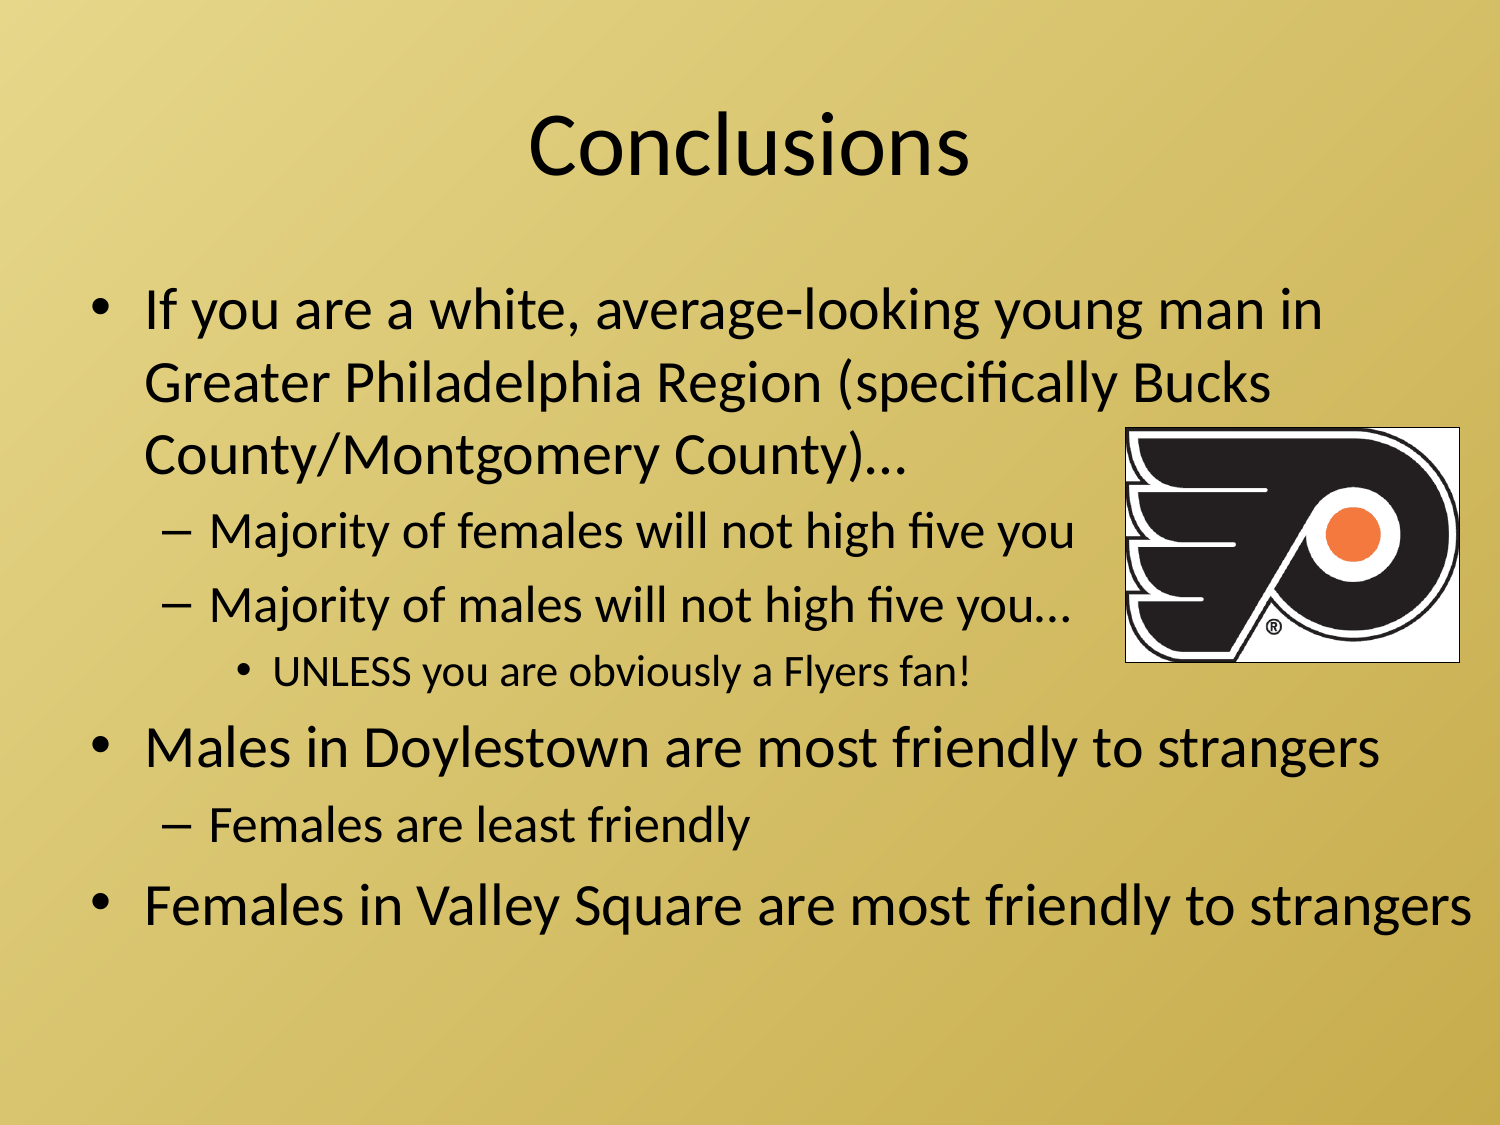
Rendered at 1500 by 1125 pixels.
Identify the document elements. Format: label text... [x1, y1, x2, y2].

picture [1124, 427, 1460, 663]
title Conclusions [75, 45, 1425, 233]
list If you are a white, average-looking young man in Greater Philadelphia Region (specifically Bucks County/Montgomery County)… Majority of females will not high five you Majority of males will not high five you… UNLESS you are obviously a Flyers fan! Males in Doylestown are most friendly to strangers Females are least friendly Females in Valley Square are most friendly to strangers [75, 262, 1500, 1005]
